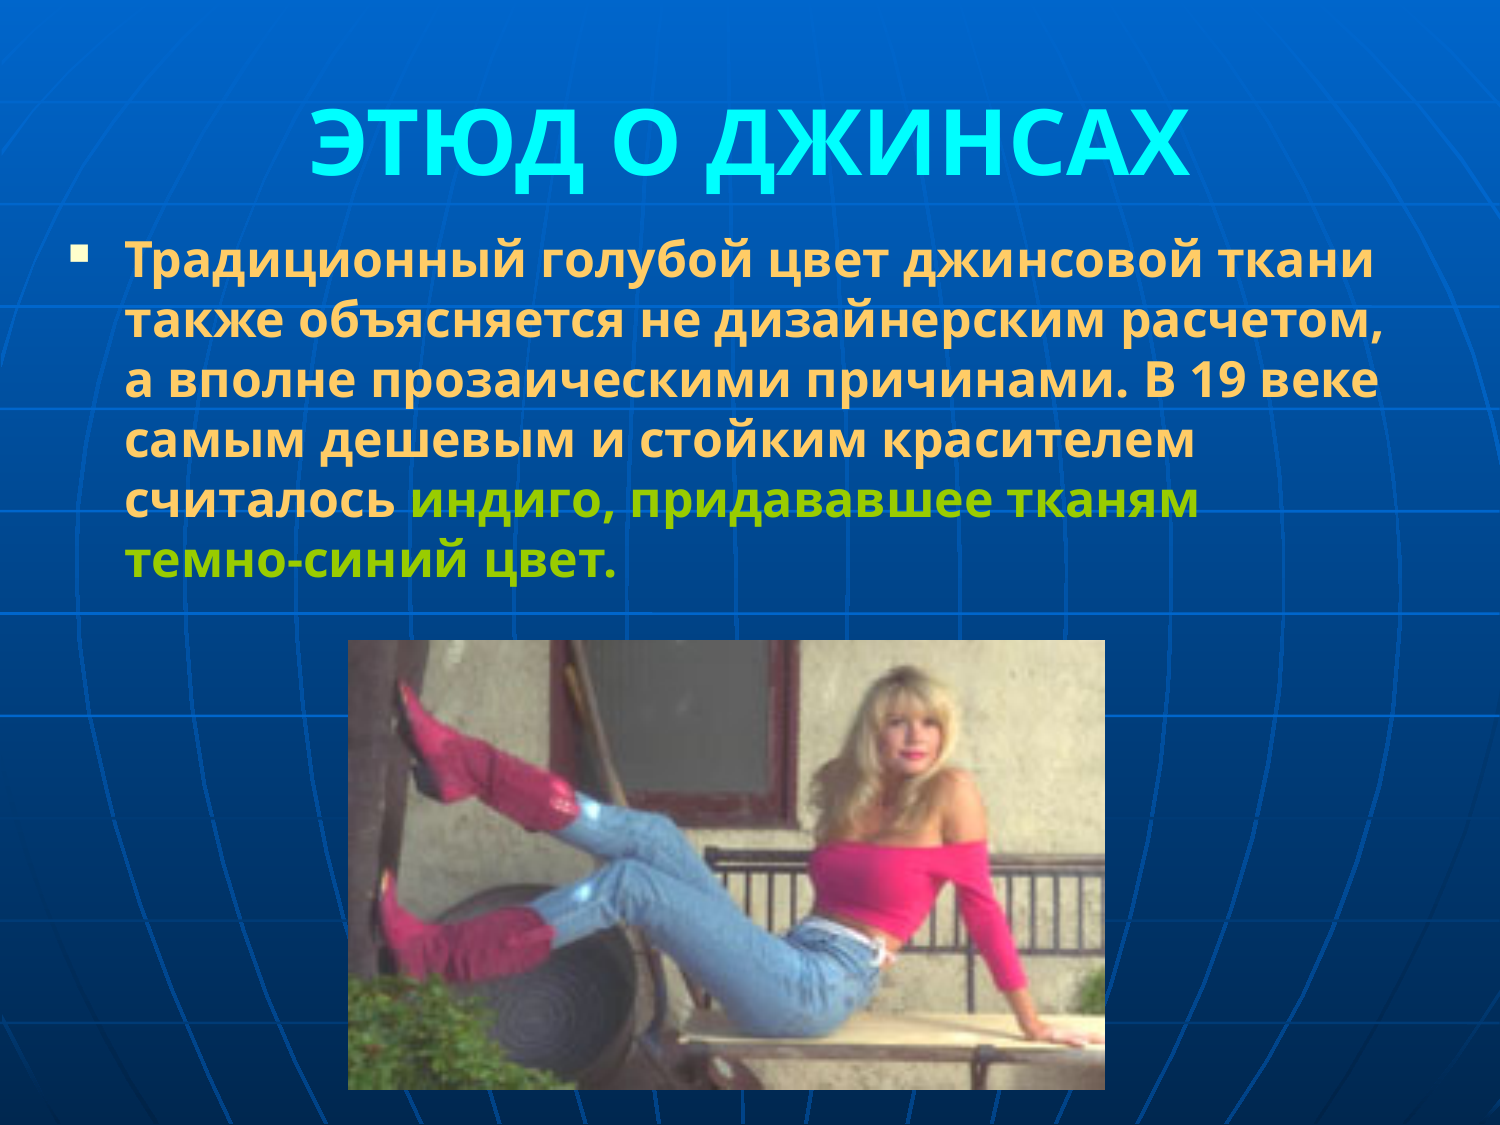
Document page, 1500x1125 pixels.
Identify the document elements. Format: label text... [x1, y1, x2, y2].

title ЭТЮД О ДЖИНСАХ [74, 45, 1426, 233]
list Традиционный голубой цвет джинсовой ткани также объясняется не дизайнерским расчетом, а вполне прозаическими причинами. В 19 веке самым дешевым и стойким красителем считалось индиго, придававшее тканям темно-синий цвет. [52, 219, 1404, 964]
picture [348, 640, 1105, 1091]
